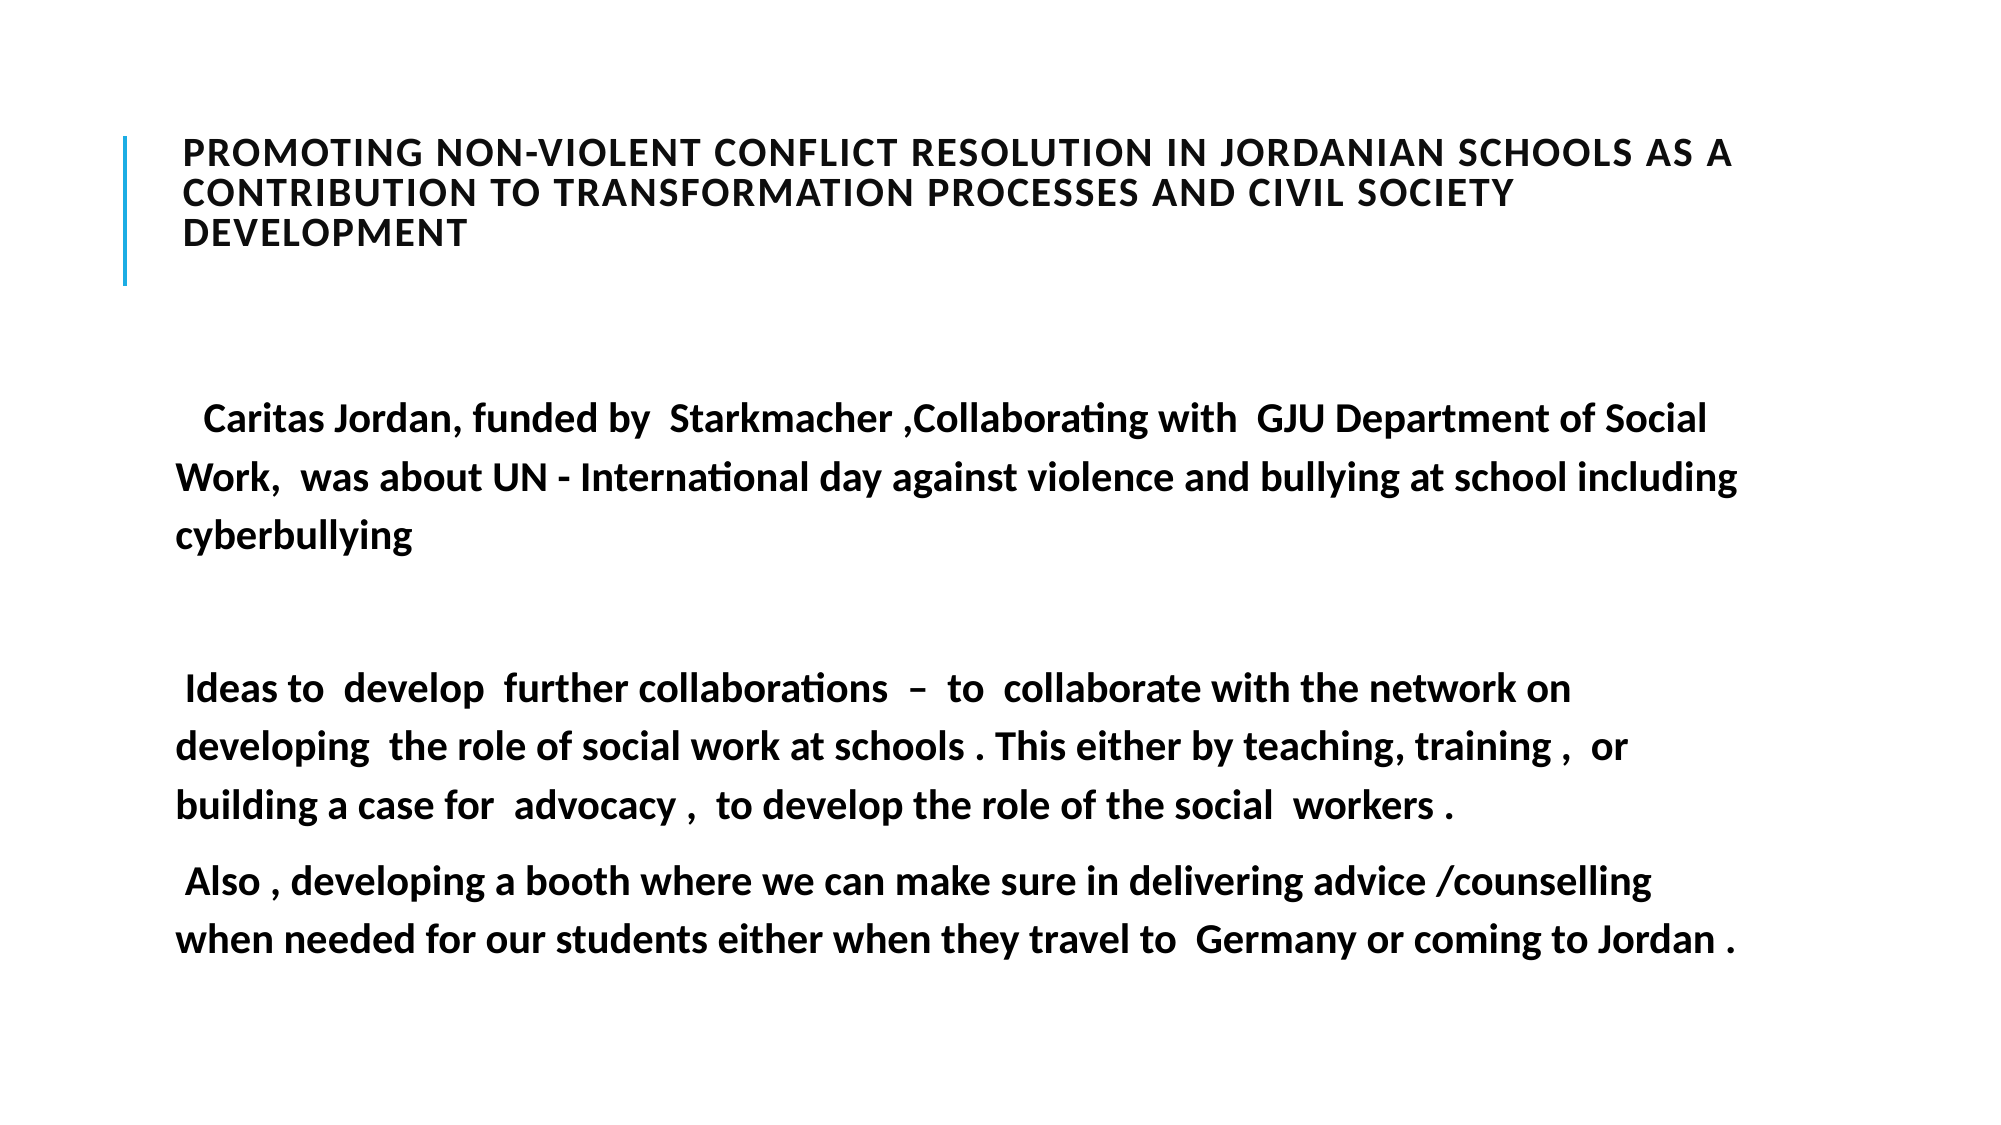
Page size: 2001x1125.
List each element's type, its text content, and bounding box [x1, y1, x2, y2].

list Caritas Jordan, funded by Starkmacher ,Collaborating with GJU Department of Social Work, was about UN - International day against violence and bullying at school including cyberbullying Ideas to develop further collaborations – to collaborate with the network on developing the role of social work at schools . This either by teaching, training , or building a case for advocacy , to develop the role of the social workers . Also , developing a booth where we can make sure in delivering advice /counselling when needed for our students either when they travel to Germany or coming to Jordan . [168, 375, 1763, 1035]
title Promoting non-violent conflict resolution in Jordanian schools as a contribution to transformation processes and civil society development [168, 96, 1763, 342]
